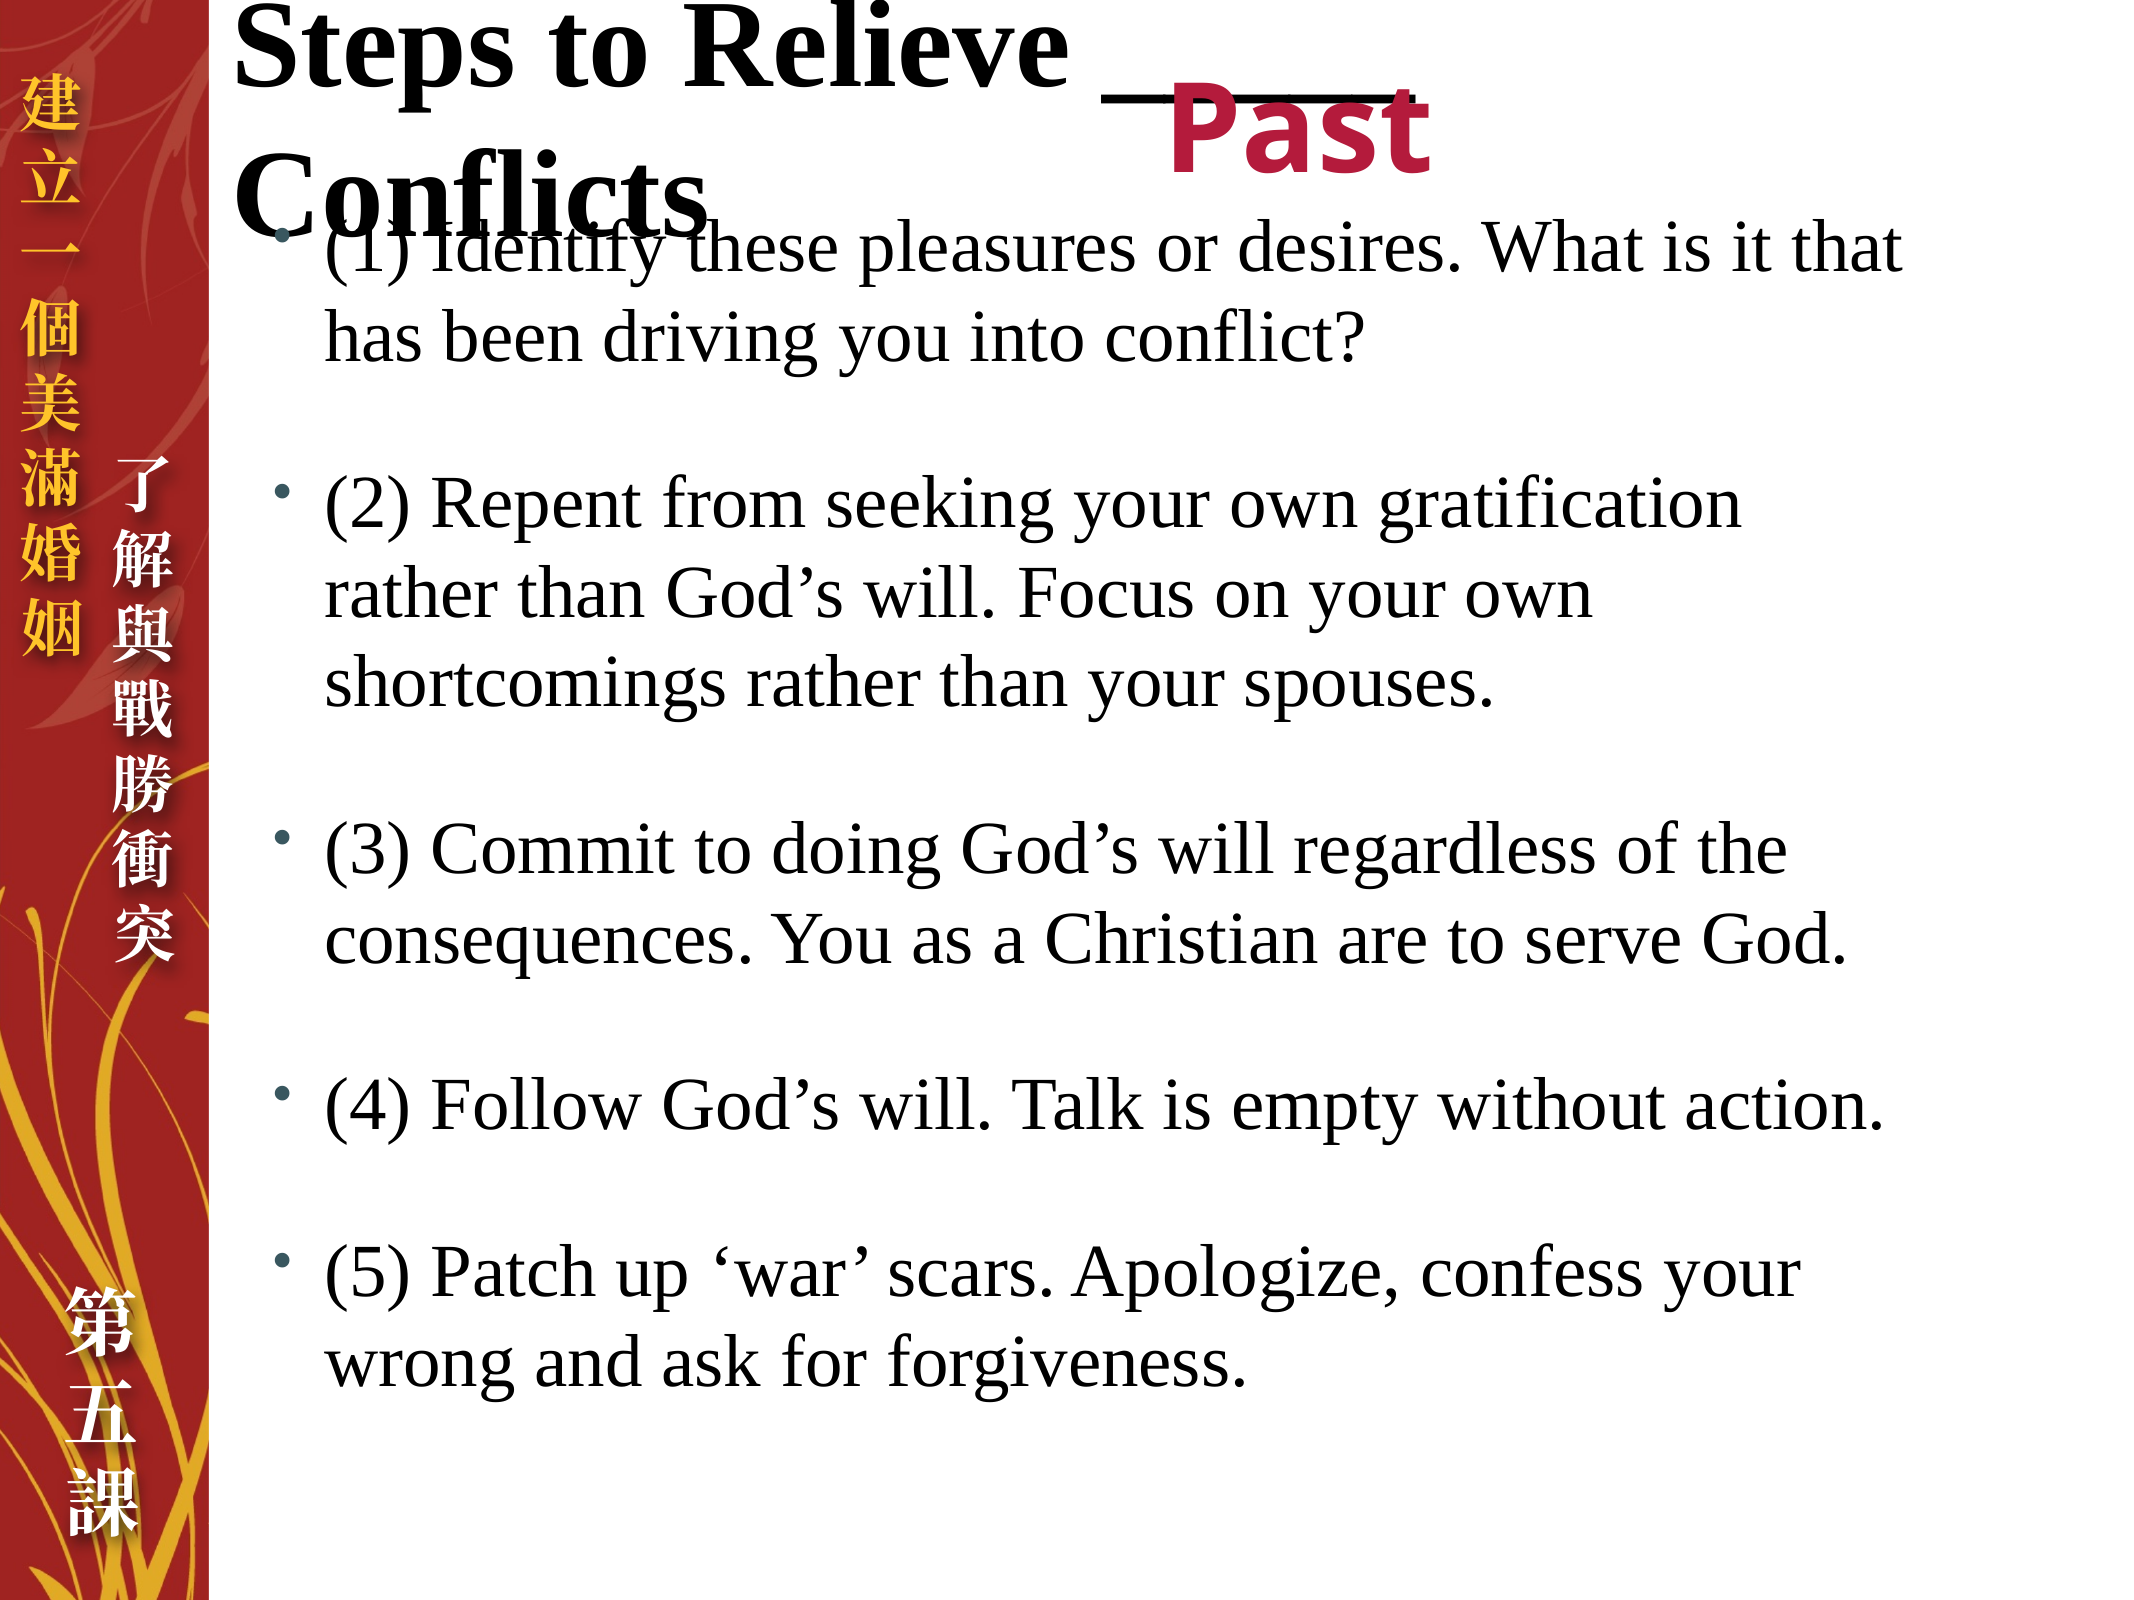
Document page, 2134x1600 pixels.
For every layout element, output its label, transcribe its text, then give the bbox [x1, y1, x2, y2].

list (1) Identify these pleasures or desires. What is it that has been driving you into conflict? (2) Repent from seeking your own gratification rather than God’s will. Focus on your own shortcomings rather than your spouses. (3) Commit to doing God’s will regardless of the consequences. You as a Christian are to serve God. (4) Follow God’s will. Talk is empty without action. (5) Patch up ‘war’ scars. Apologize, confess your wrong and ask for forgiveness. [264, 303, 1932, 1295]
text_box Past [1155, 39, 1443, 207]
title Steps to Relieve _____ Conflicts [230, 1, 1572, 222]
picture [0, 0, 208, 1600]
